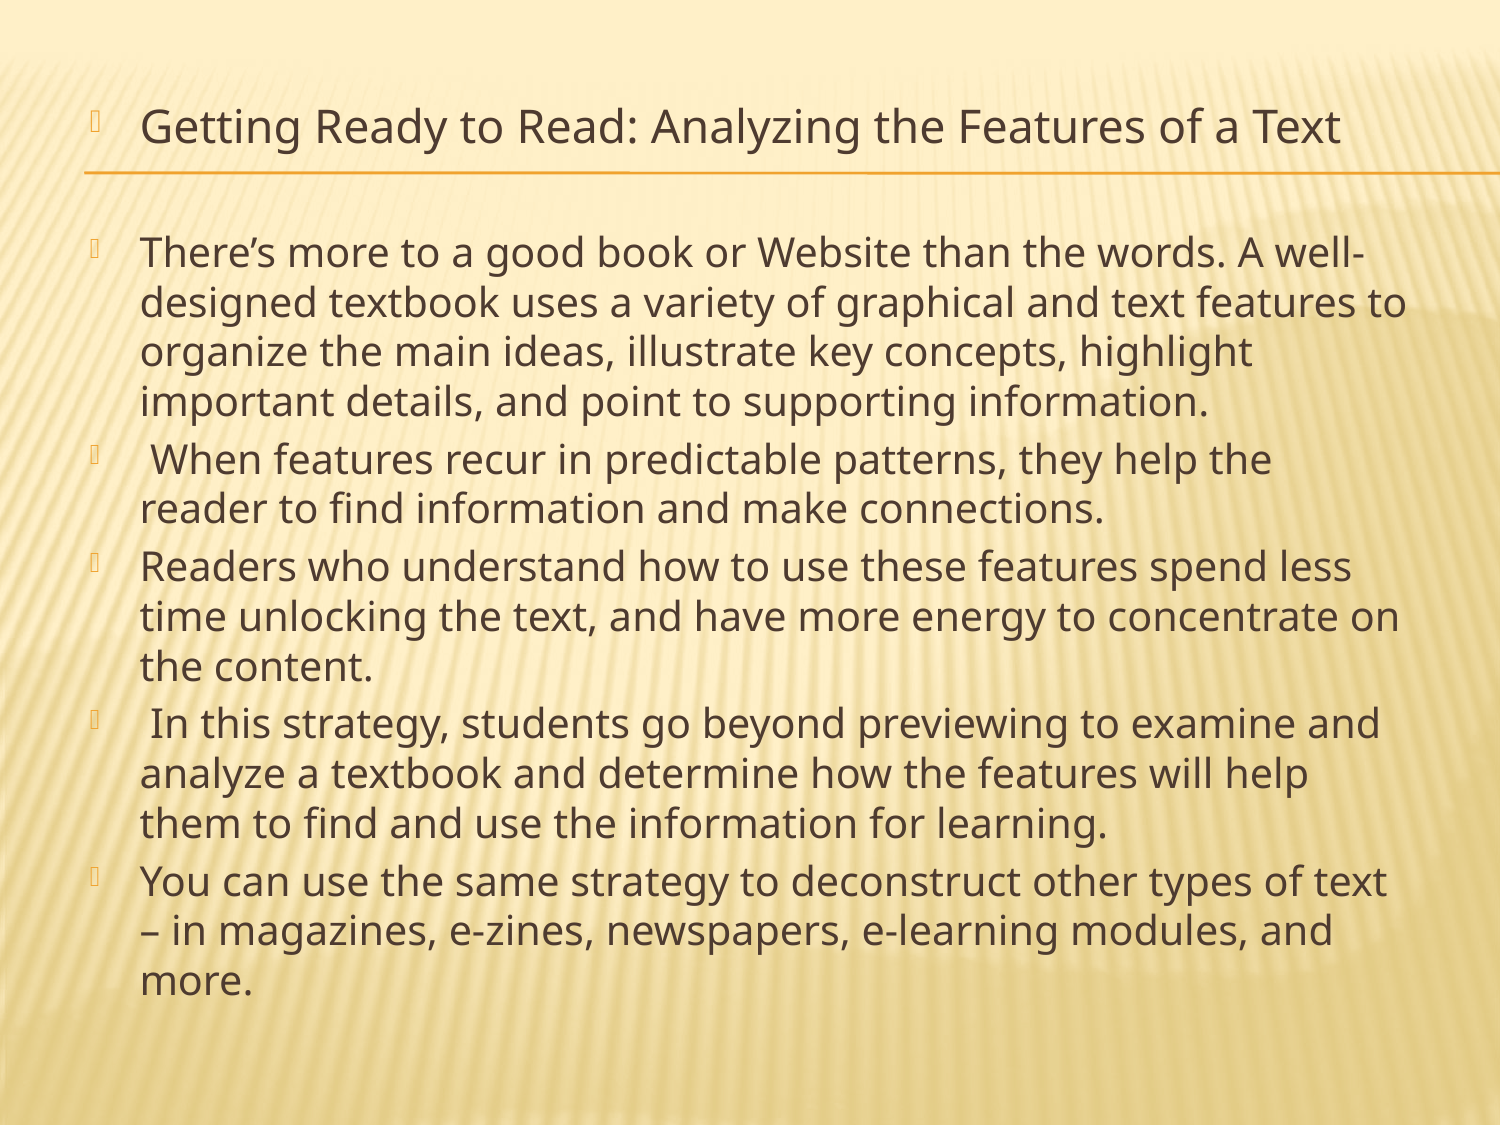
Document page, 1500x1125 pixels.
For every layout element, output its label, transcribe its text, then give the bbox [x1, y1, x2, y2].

list Getting Ready to Read: Analyzing the Features of a Text There’s more to a good book or Website than the words. A well-designed textbook uses a variety of graphical and text features to organize the main ideas, illustrate key concepts, highlight important details, and point to supporting information. When features recur in predictable patterns, they help the reader to find information and make connections. Readers who understand how to use these features spend less time unlocking the text, and have more energy to concentrate on the content. In this strategy, students go beyond previewing to examine and analyze a textbook and determine how the features will help them to find and use the information for learning. You can use the same strategy to deconstruct other types of text – in magazines, e-zines, newspapers, e-learning modules, and more. [75, 90, 1425, 1035]
